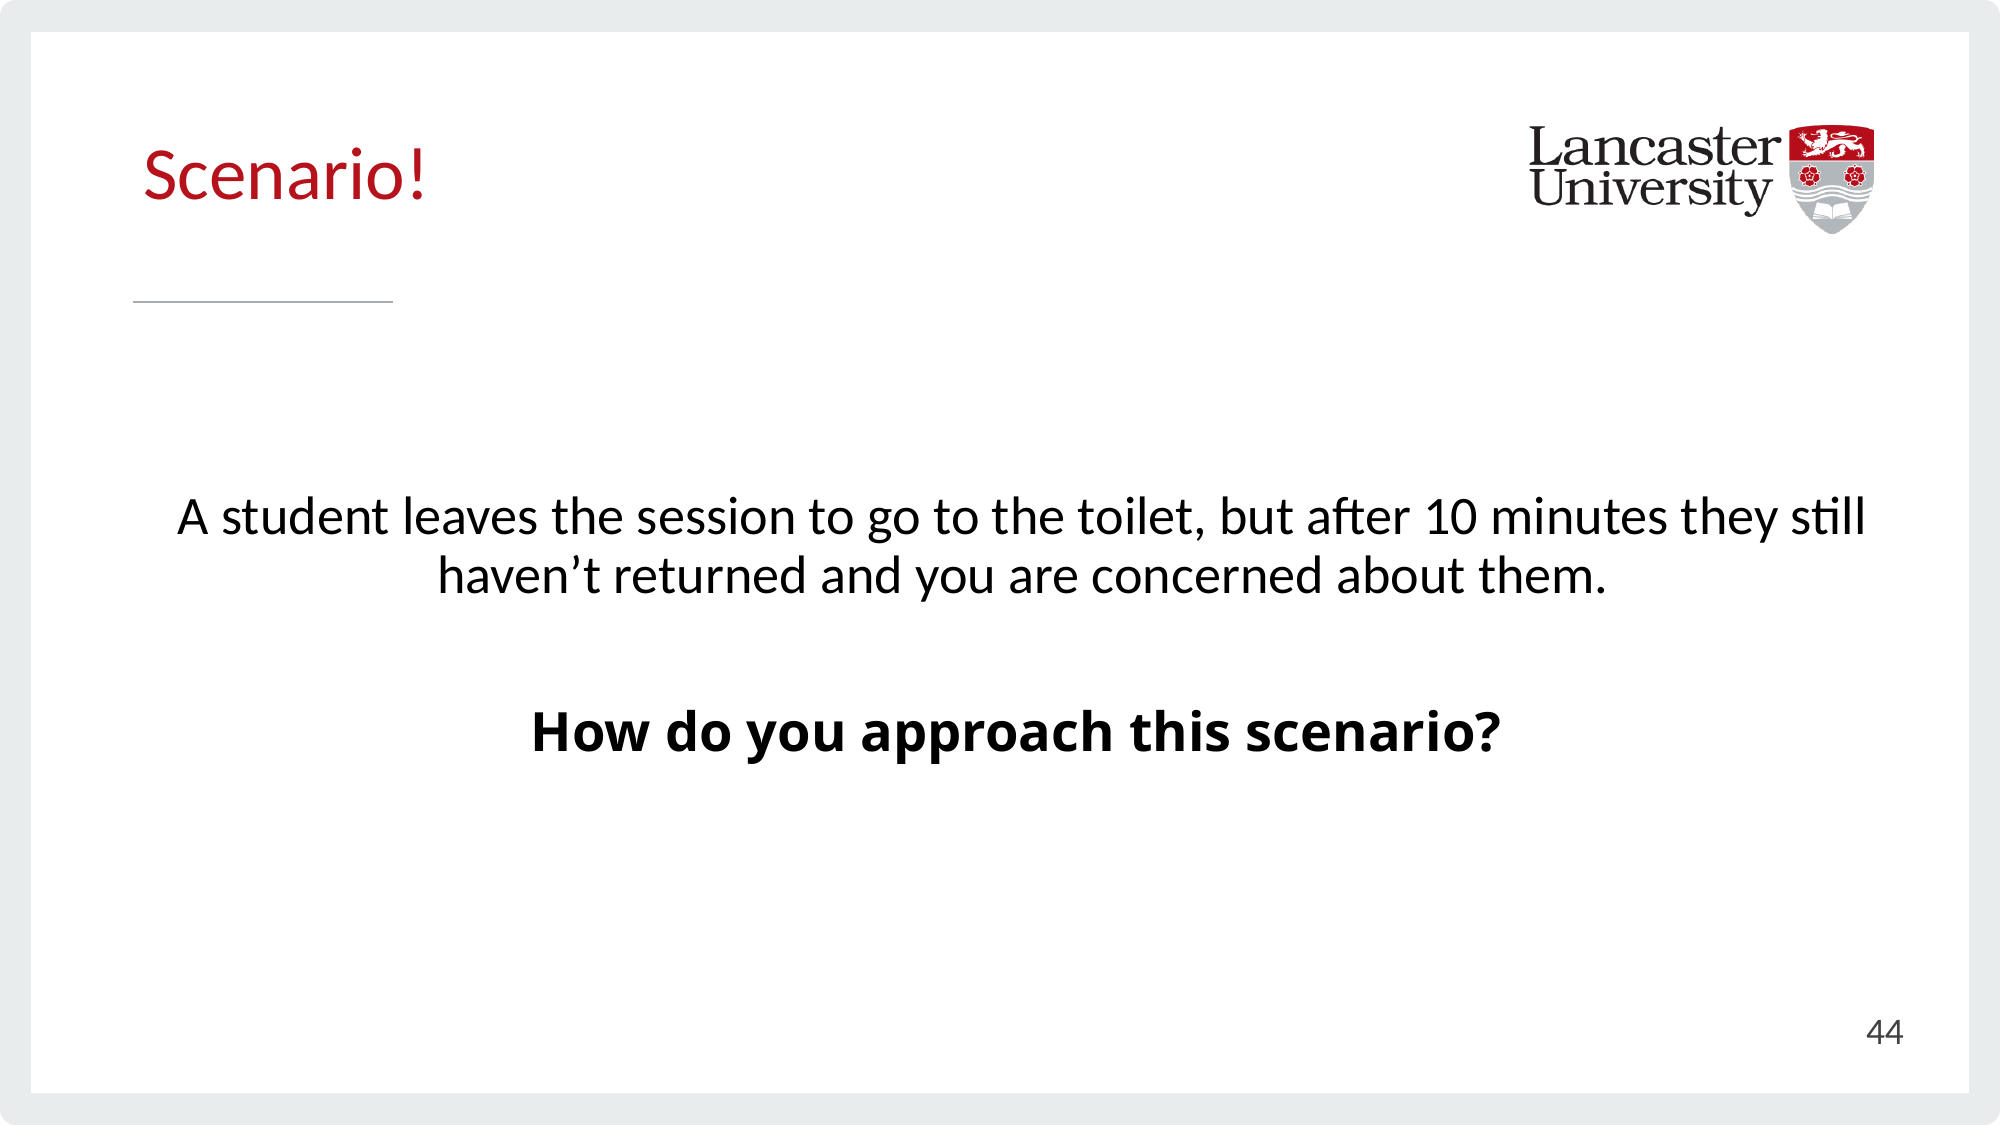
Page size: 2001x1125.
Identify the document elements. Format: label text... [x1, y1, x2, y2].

list A student leaves the session to go to the toilet, but after 10 minutes they still haven’t returned and you are concerned about them. How do you approach this scenario? [128, 379, 1919, 1014]
title Scenario! [128, 78, 1482, 279]
slide_number 44 [1468, 999, 1919, 1060]
